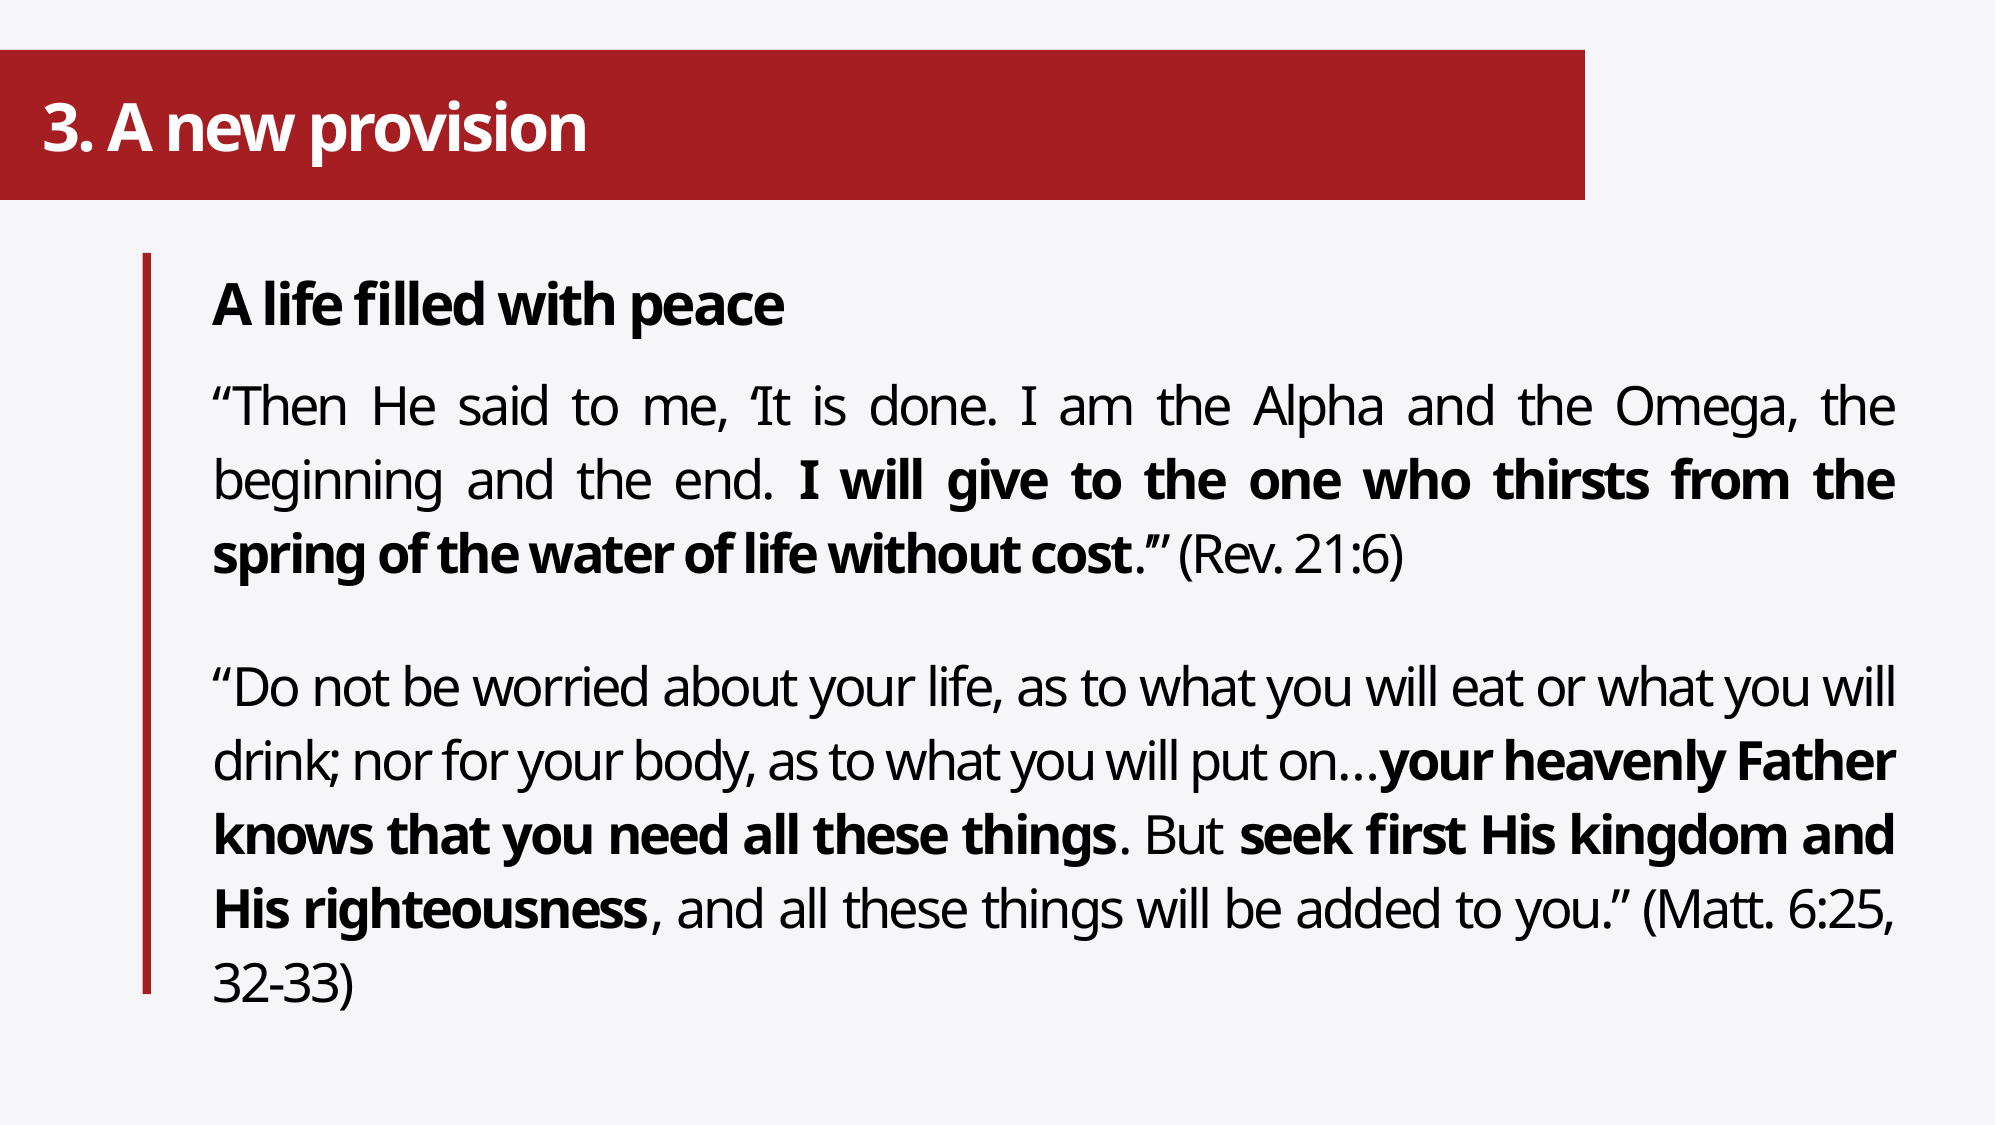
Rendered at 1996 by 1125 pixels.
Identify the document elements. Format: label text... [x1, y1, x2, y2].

title 3. A new provision [26, 62, 1823, 188]
subtitle A life filled with peace “Then He said to me, ‘It is done. I am the Alpha and the Omega, the beginning and the end. I will give to the one who thirsts from the spring of the water of life without cost.’” (Rev. 21:6) “Do not be worried about your life, as to what you will eat or what you will drink; nor for your body, as to what you will put on…your heavenly Father knows that you need all these things. But seek first His kingdom and His righteousness, and all these things will be added to you.” (Matt. 6:25, 32-33) [197, 249, 1910, 1000]
